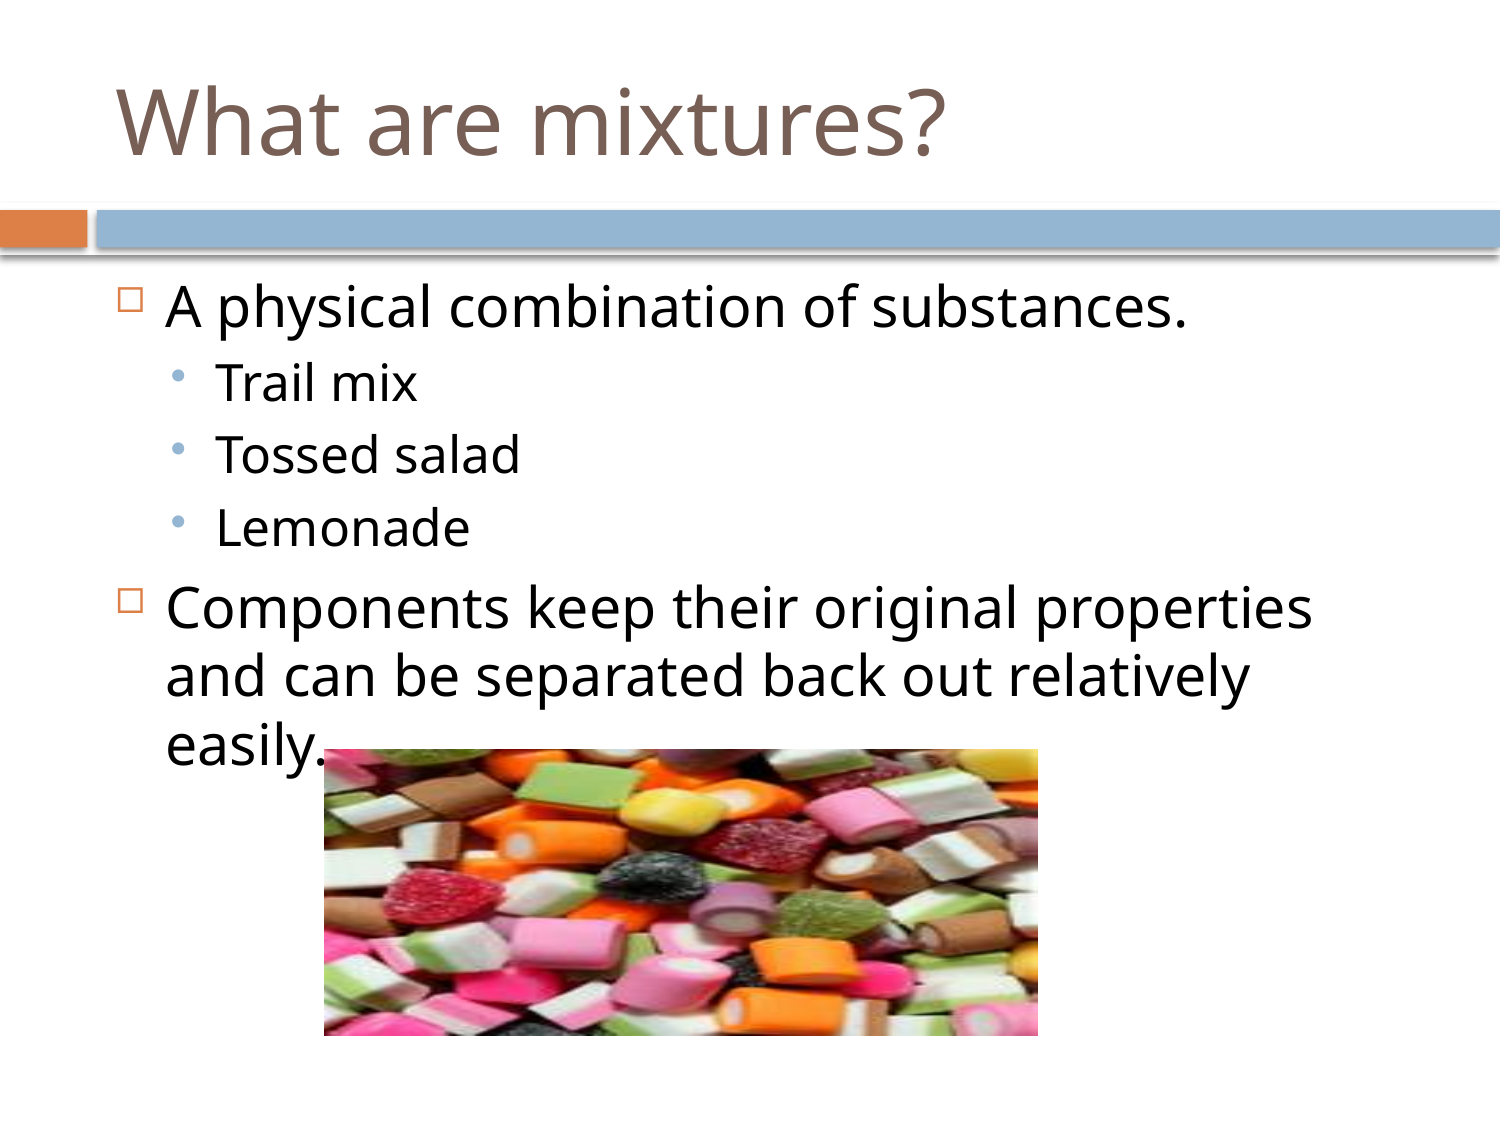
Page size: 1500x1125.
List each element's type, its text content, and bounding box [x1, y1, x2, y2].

picture [324, 749, 1038, 1037]
title What are mixtures? [100, 37, 1438, 200]
list A physical combination of substances. Trail mix Tossed salad Lemonade Components keep their original properties and can be separated back out relatively easily. [100, 262, 1438, 788]
